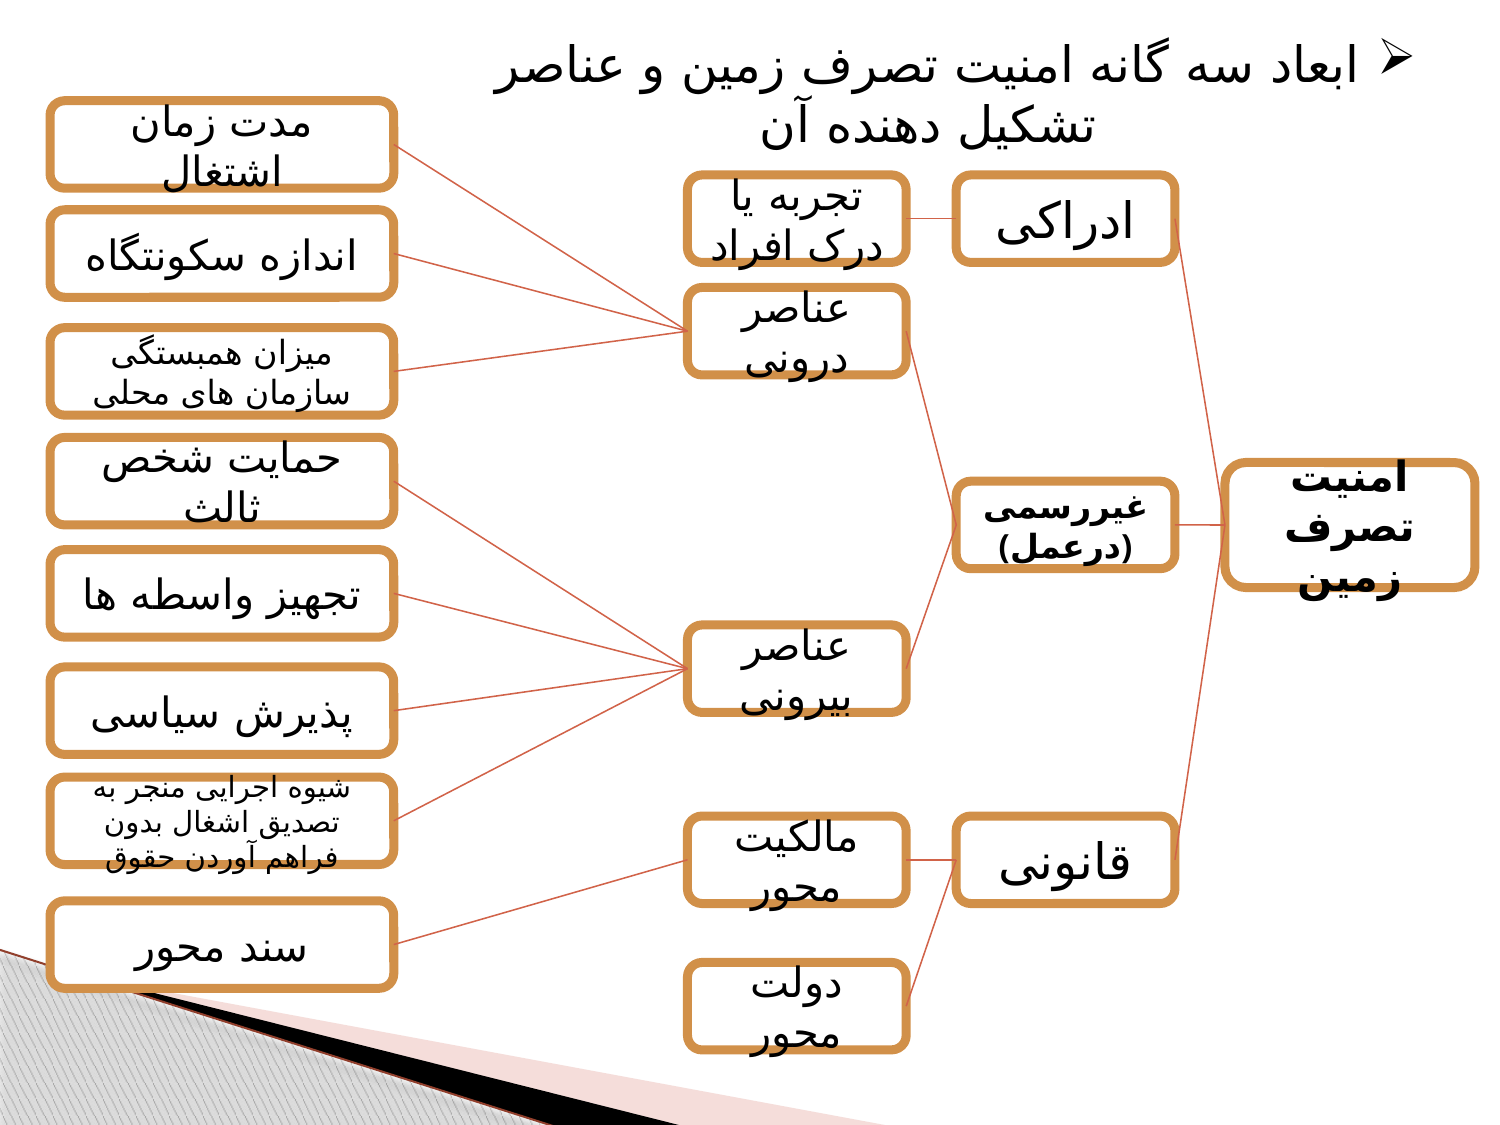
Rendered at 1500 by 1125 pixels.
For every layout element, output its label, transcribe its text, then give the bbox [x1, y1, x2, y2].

text_box مالکیت محور [682, 811, 911, 909]
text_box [1174, 524, 1226, 860]
text_box حمایت شخص ثالث [45, 432, 399, 530]
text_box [393, 330, 688, 372]
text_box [393, 253, 688, 330]
text_box اندازه سکونتگاه [45, 205, 387, 302]
text_box عناصر درونی [692, 282, 911, 380]
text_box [1174, 218, 1226, 524]
text_box تجهیز واسطه ها [45, 545, 387, 642]
text_box سند محور [45, 896, 399, 993]
text_box مدت زمان اشتغال [45, 96, 399, 193]
text_box پذیرش سیاسی [45, 662, 387, 759]
text_box عناصر بیرونی [693, 620, 911, 717]
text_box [393, 859, 688, 945]
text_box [905, 524, 957, 669]
text_box میزان همبستگی سازمان های محلی [45, 323, 399, 420]
text_box غیررسمی (درعمل) [962, 476, 1168, 574]
text_box امنیت تصرف زمین [1230, 457, 1480, 593]
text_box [393, 144, 688, 253]
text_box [393, 480, 688, 593]
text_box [905, 859, 957, 1007]
text_box تجربه یا درک افراد [693, 170, 911, 267]
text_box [393, 593, 688, 668]
text_box قانونی [951, 811, 1180, 909]
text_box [905, 330, 957, 524]
text_box ادراکی [951, 170, 1180, 267]
text_box ابعاد سه گانه امنیت تصرف زمین و عناصر تشکیل دهنده آن [462, 24, 1450, 160]
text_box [393, 668, 688, 822]
text_box شیوه اجرایی منجر به تصدیق اشغال بدون فراهم آوردن حقوق [45, 772, 399, 870]
text_box دولت محور [682, 957, 911, 1055]
